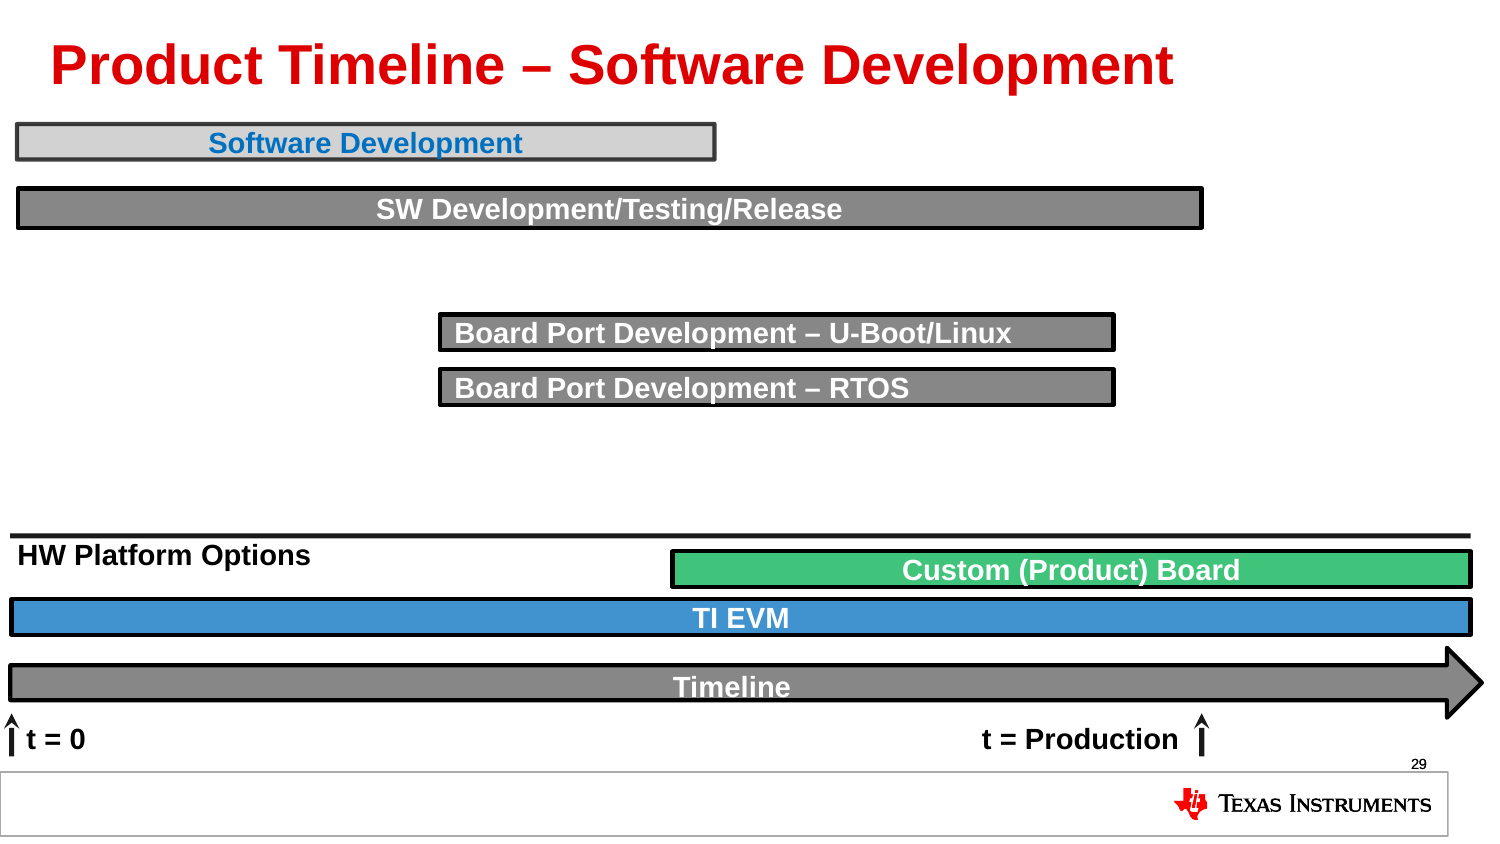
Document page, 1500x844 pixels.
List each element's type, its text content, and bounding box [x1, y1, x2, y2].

text_box Custom (Product) Board [670, 549, 1473, 589]
text_box Timeline [8, 645, 1484, 720]
text_box t = 0 [11, 713, 101, 763]
picture [1174, 788, 1431, 820]
text_box HW Platform Options [2, 529, 327, 579]
text_box Board Port Development – U-Boot/Linux [438, 312, 1116, 352]
text_box Software Development [15, 122, 717, 162]
title Product Timeline – Software Development [37, 17, 1426, 119]
text_box SW Development/Testing/Release [16, 186, 1204, 230]
text_box TI EVM [9, 597, 1473, 637]
text_box Board Port Development – RTOS [438, 367, 1116, 407]
text_box t = Production [966, 713, 1194, 763]
text_box 29 [1089, 748, 1440, 774]
